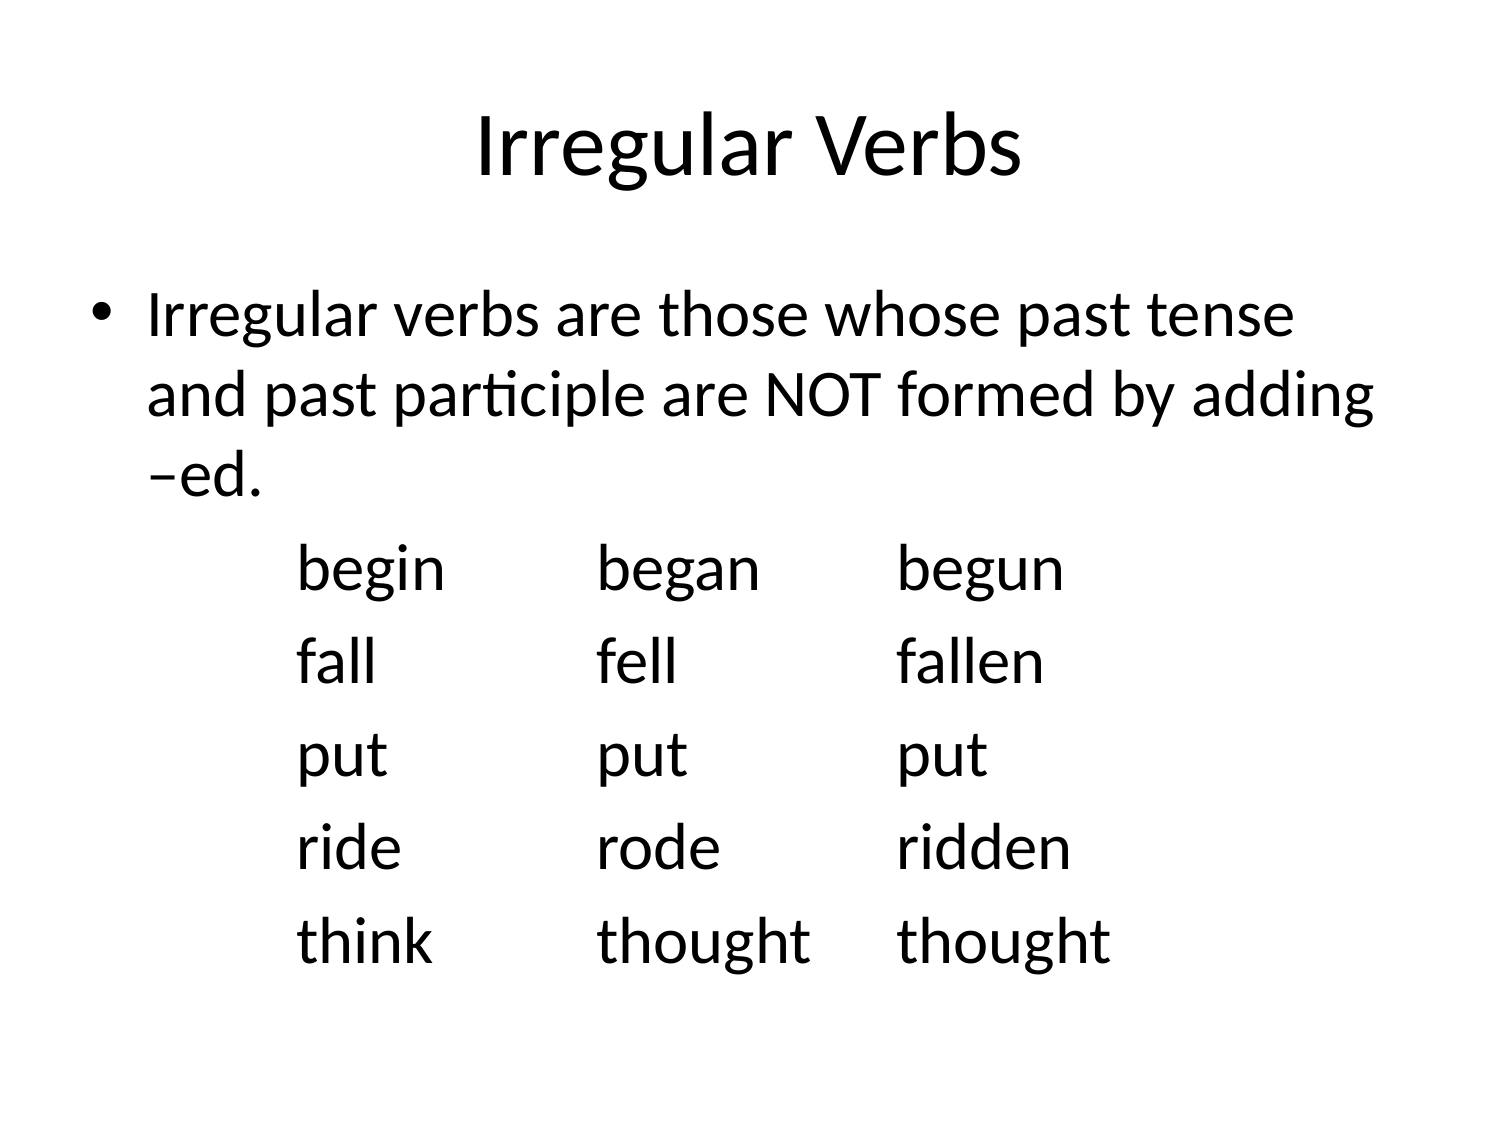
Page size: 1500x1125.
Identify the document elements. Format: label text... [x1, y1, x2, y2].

list Irregular verbs are those whose past tense and past participle are NOT formed by adding –ed. begin began begun fall fell fallen put put put ride rode ridden think thought thought [75, 262, 1425, 1005]
title Irregular Verbs [75, 45, 1425, 233]
